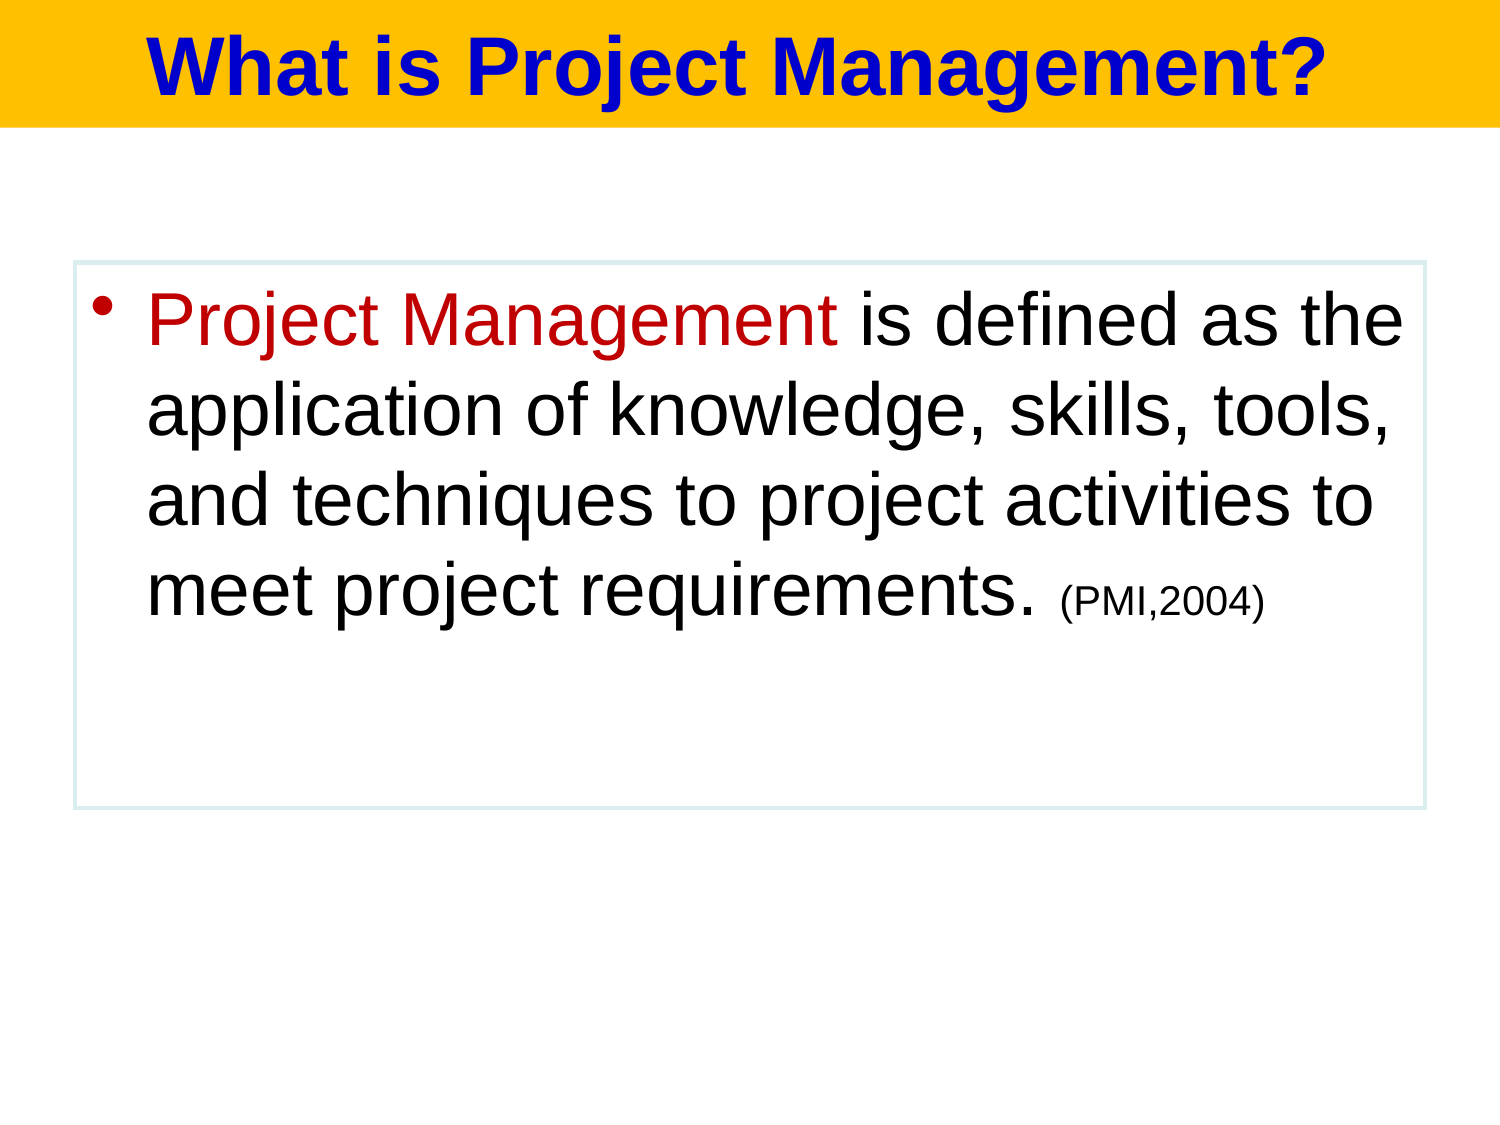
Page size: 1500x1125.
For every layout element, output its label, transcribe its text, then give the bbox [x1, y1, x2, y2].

list Project Management is defined as the application of knowledge, skills, tools, and techniques to project activities to meet project requirements. (PMI,2004) [73, 260, 1427, 810]
text_box What is Project Management? [0, 0, 1500, 128]
